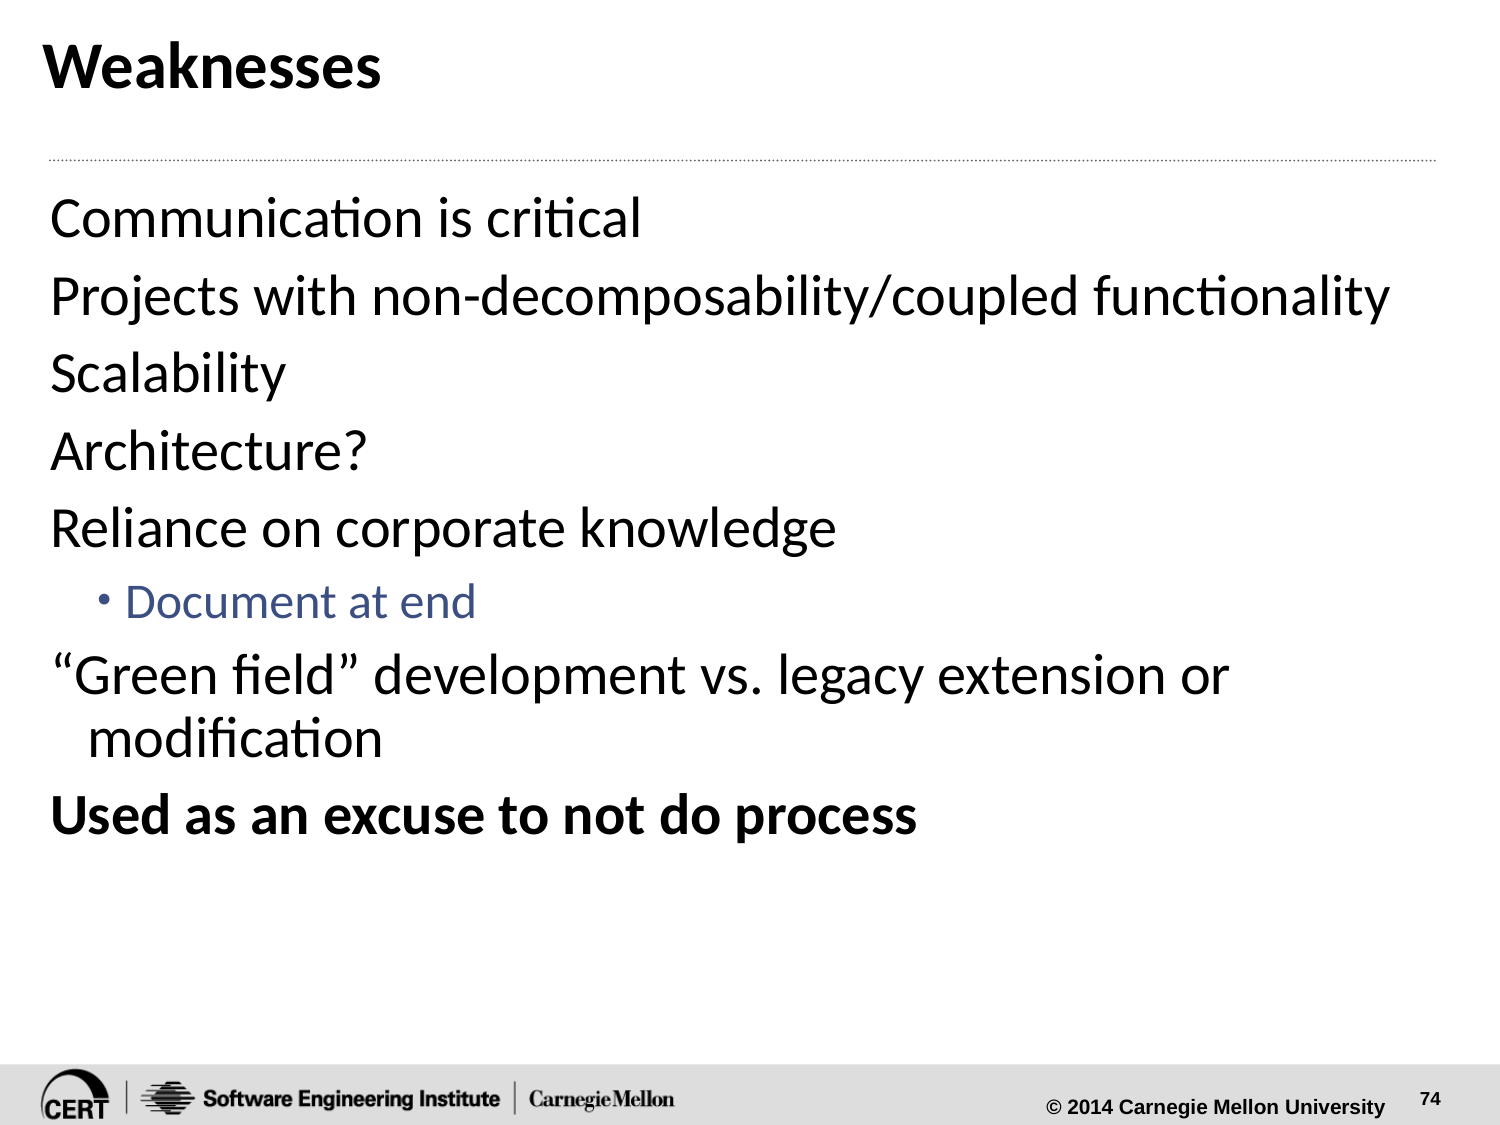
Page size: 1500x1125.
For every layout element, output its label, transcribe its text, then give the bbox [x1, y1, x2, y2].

list Communication is critical Projects with non-decomposability/coupled functionality Scalability Architecture? Reliance on corporate knowledge Document at end “Green field” development vs. legacy extension or modification Used as an excuse to not do process [49, 187, 1438, 1001]
title Weaknesses [42, 37, 1434, 155]
picture [24, 1065, 688, 1125]
